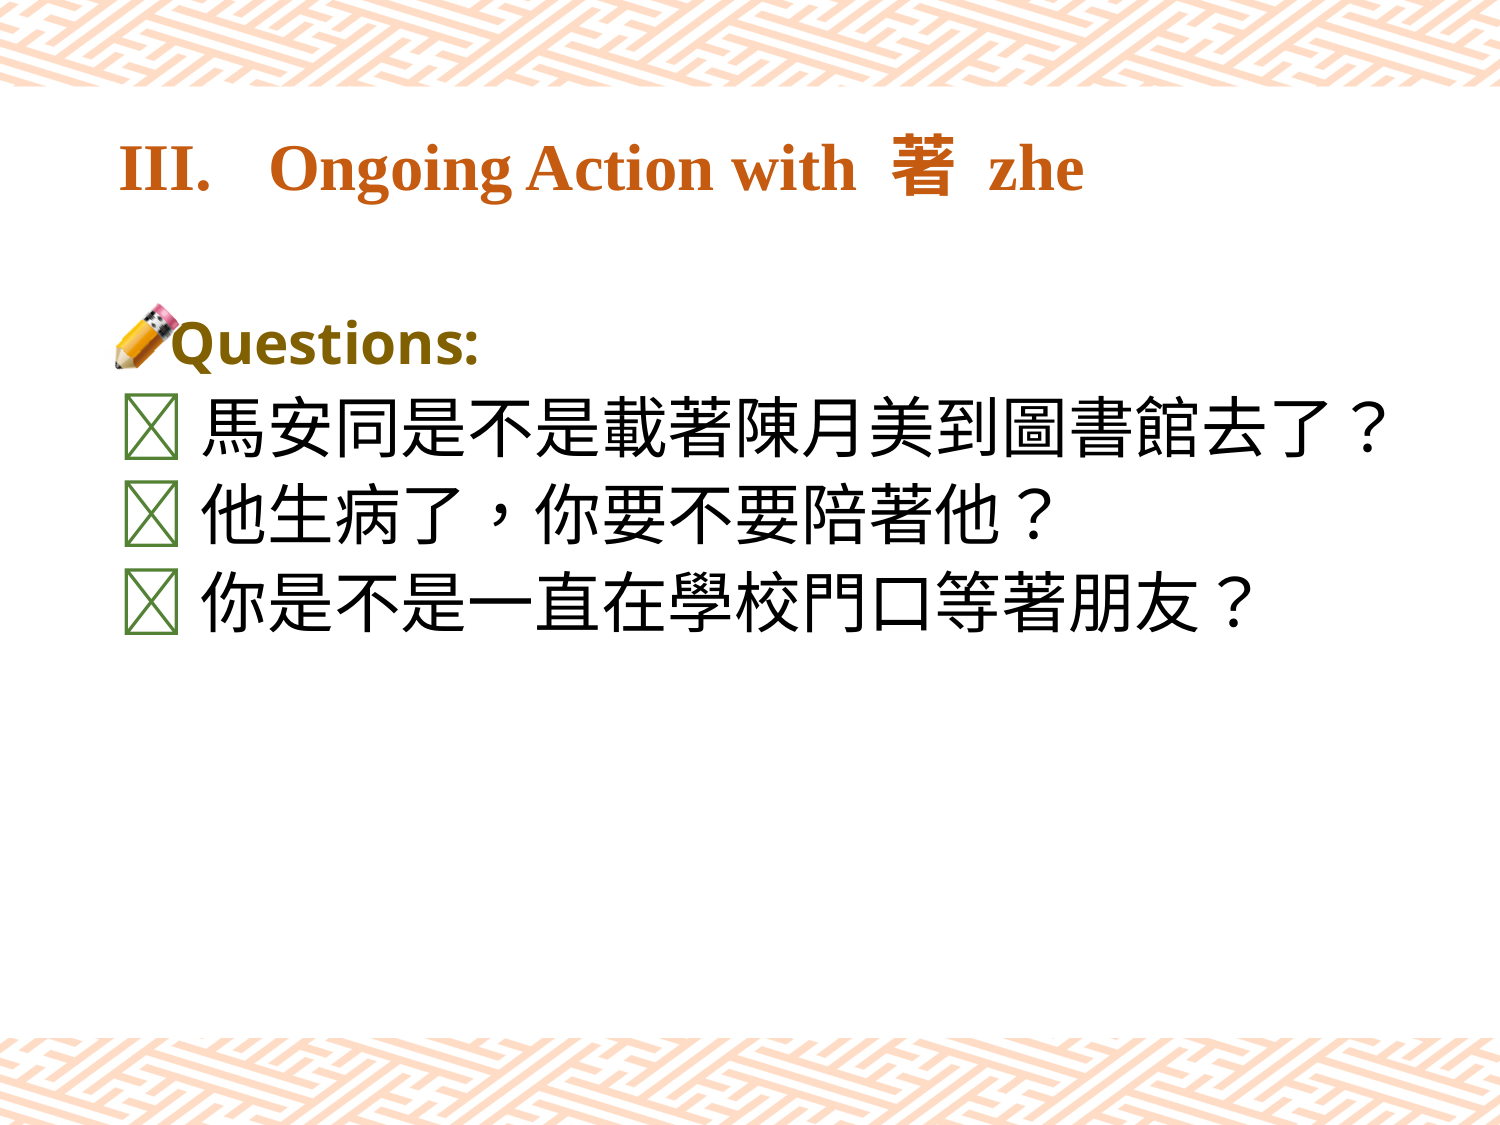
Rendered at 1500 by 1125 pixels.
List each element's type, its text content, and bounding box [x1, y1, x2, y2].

list Questions: 馬安同是不是載著陳月美到圖書館去了？ 他生病了，你要不要陪著他？ 你是不是一直在學校門口等著朋友？ [103, 299, 1397, 1014]
title III. Ongoing Action with 著 zhe [103, 59, 1397, 278]
picture [0, 0, 1500, 1125]
